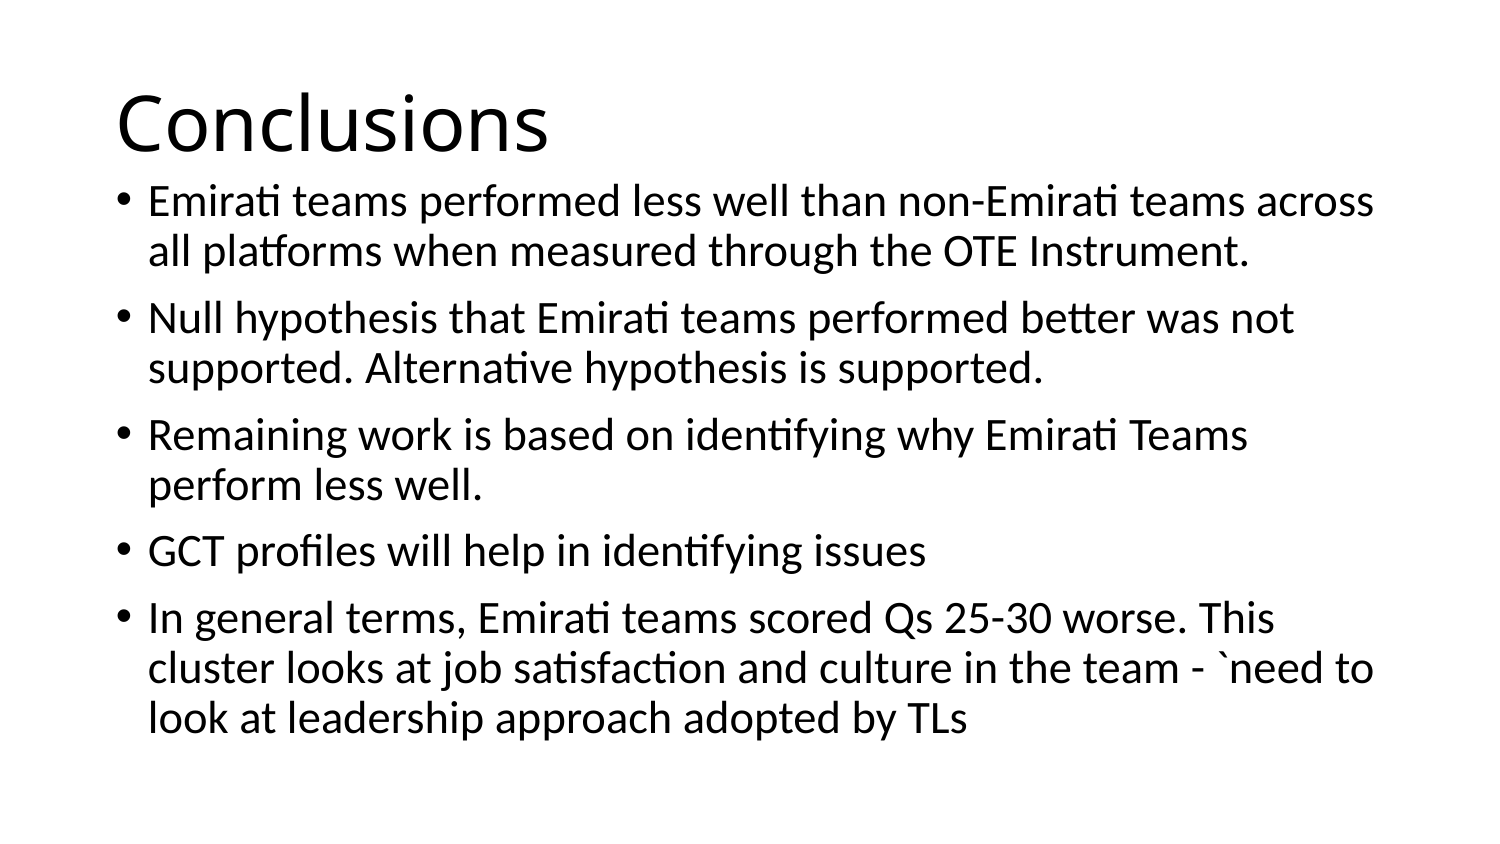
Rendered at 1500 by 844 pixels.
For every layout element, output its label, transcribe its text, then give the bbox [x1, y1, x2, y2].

list Emirati teams performed less well than non-Emirati teams across all platforms when measured through the OTE Instrument. Null hypothesis that Emirati teams performed better was not supported. Alternative hypothesis is supported. Remaining work is based on identifying why Emirati Teams perform less well. GCT profiles will help in identifying issues In general terms, Emirati teams scored Qs 25-30 worse. This cluster looks at job satisfaction and culture in the team - `need to look at leadership approach adopted by TLs [103, 170, 1397, 760]
title Conclusions [103, 44, 1397, 170]
